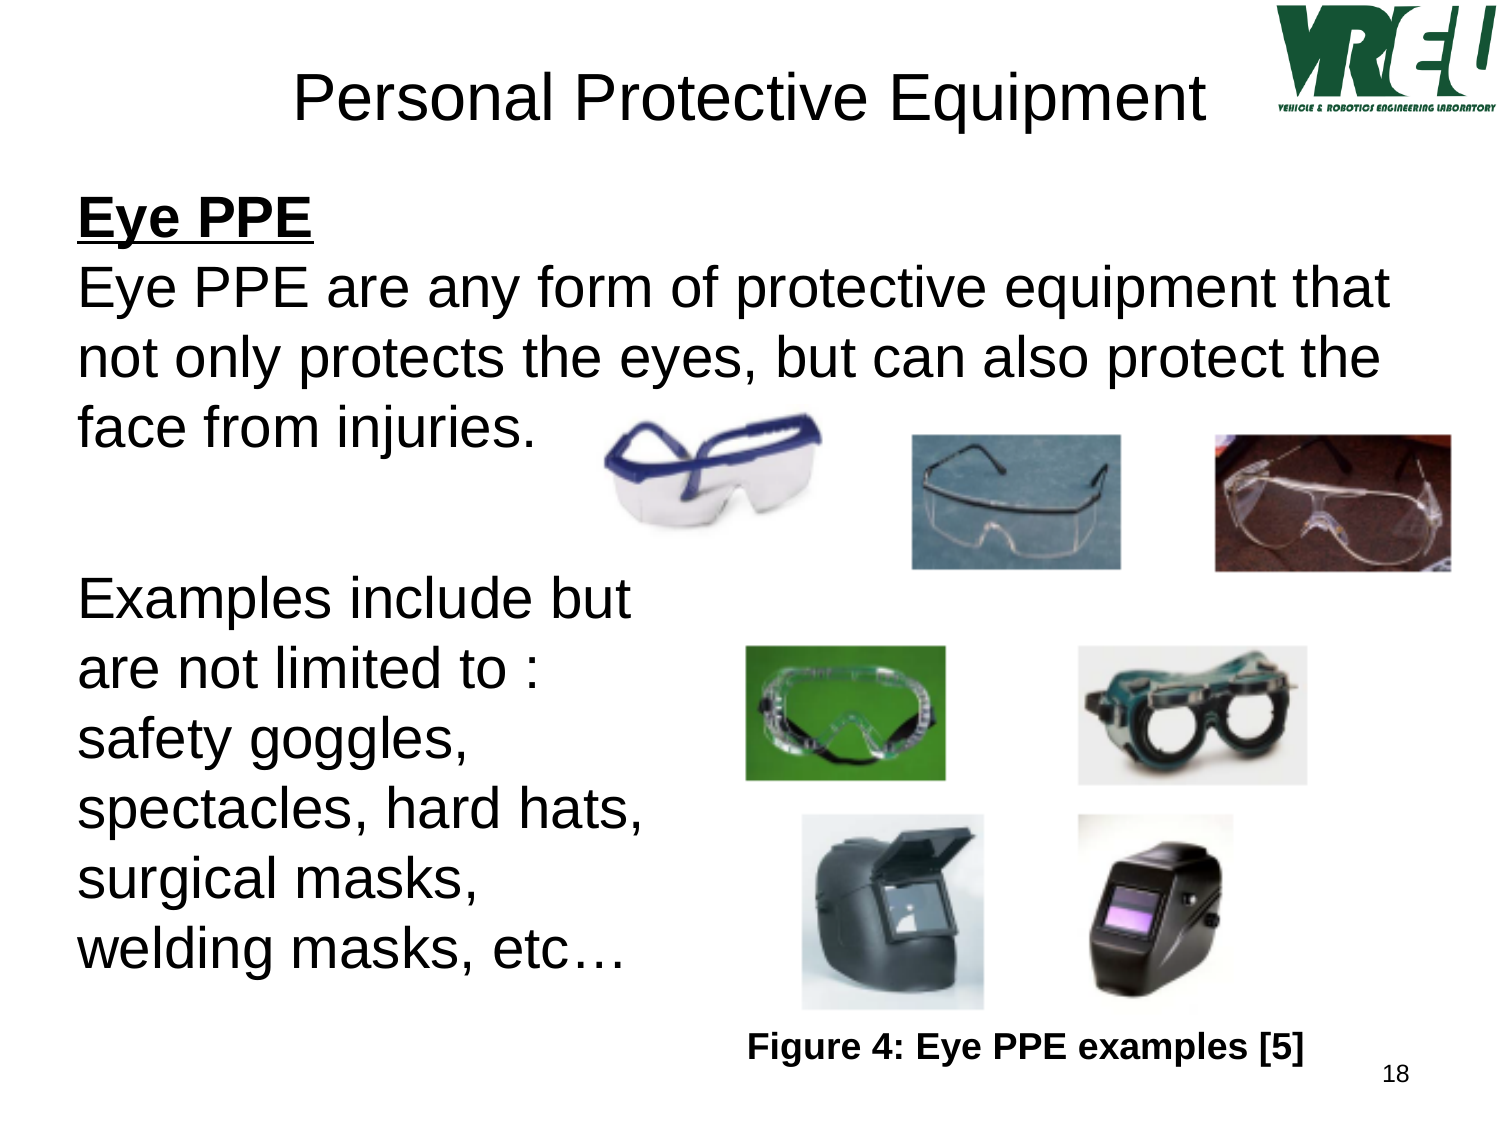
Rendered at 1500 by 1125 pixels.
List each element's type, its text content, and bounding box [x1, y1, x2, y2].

picture [1271, 0, 1500, 45]
text_box Eye PPE Eye PPE are any form of protective equipment that not only protects the eyes, but can also protect the face from injuries. [62, 172, 1463, 467]
text_box Figure 4: Eye PPE examples [5] [712, 1023, 1350, 1074]
text_box Personal Protective Equipment [0, 45, 1500, 171]
slide_number 18 [1074, 1042, 1425, 1103]
picture [587, 403, 1476, 1015]
text_box Examples include but are not limited to : safety goggles, spectacles, hard hats, surgical masks, welding masks, etc… [62, 552, 663, 1058]
